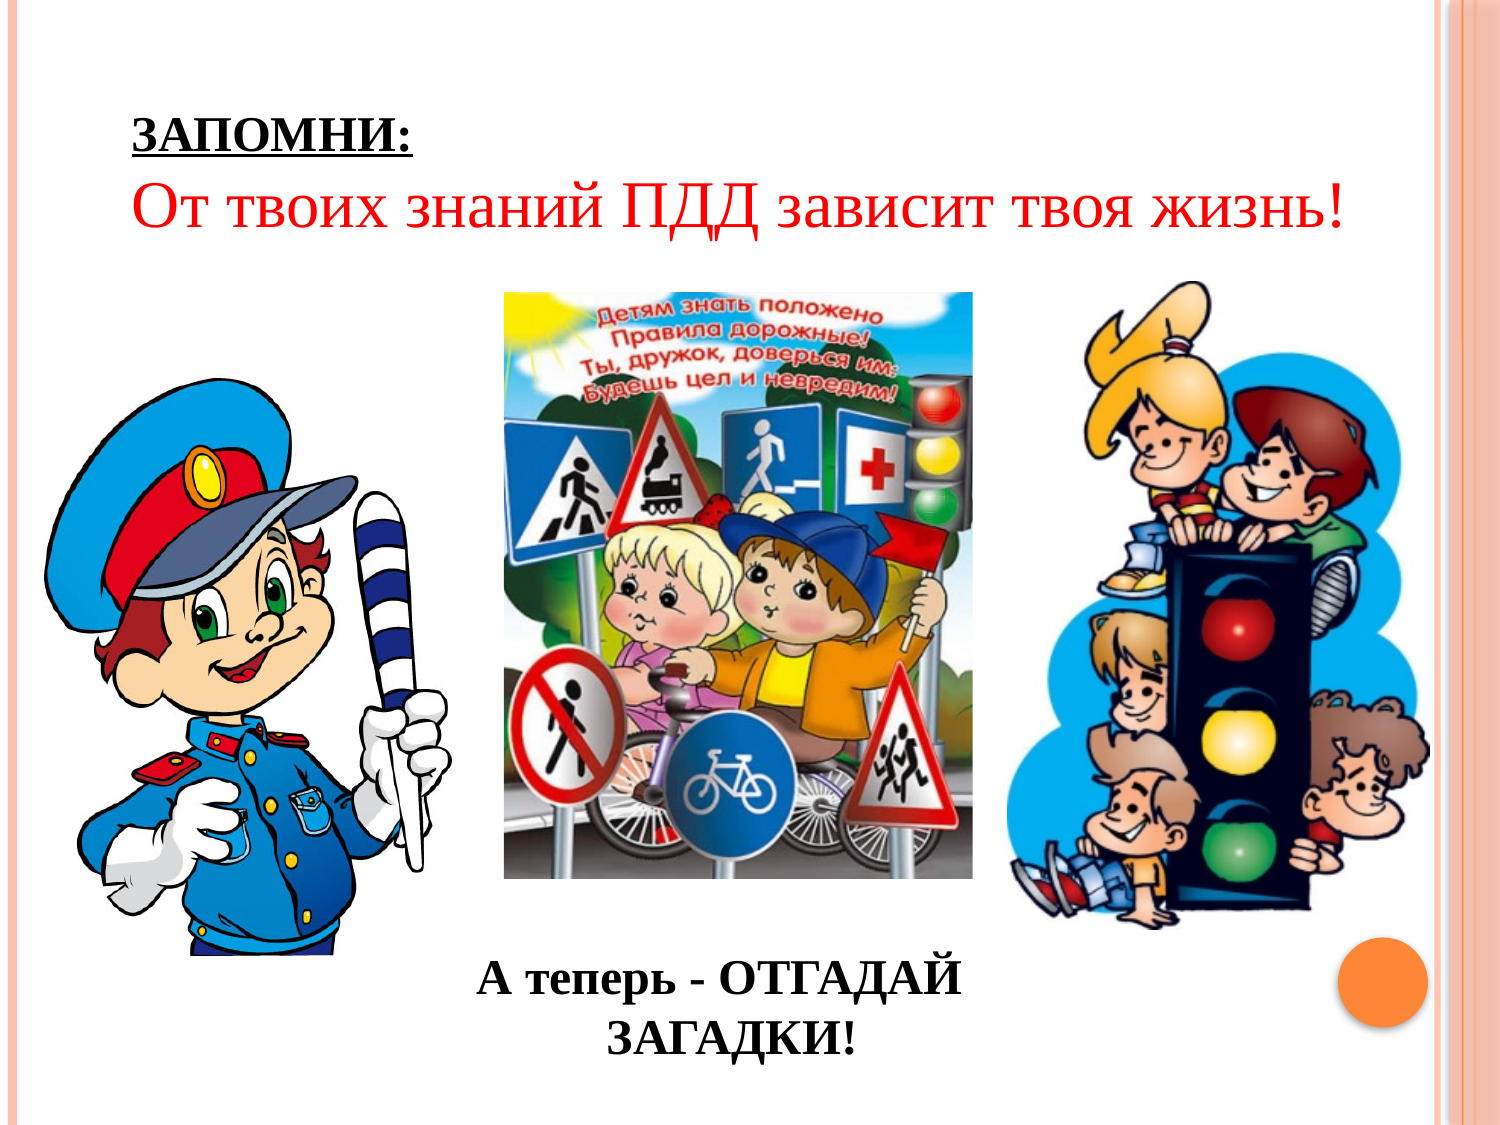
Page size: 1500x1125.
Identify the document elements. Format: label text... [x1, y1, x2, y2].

text_box А теперь - ОТГАДАЙ ЗАГАДКИ! [386, 937, 1078, 1073]
picture [22, 351, 471, 978]
picture [1007, 280, 1431, 931]
text_box ЗАПОМНИ: От твоих знаний ПДД зависит твоя жизнь! [117, 93, 1407, 249]
picture [503, 292, 974, 880]
